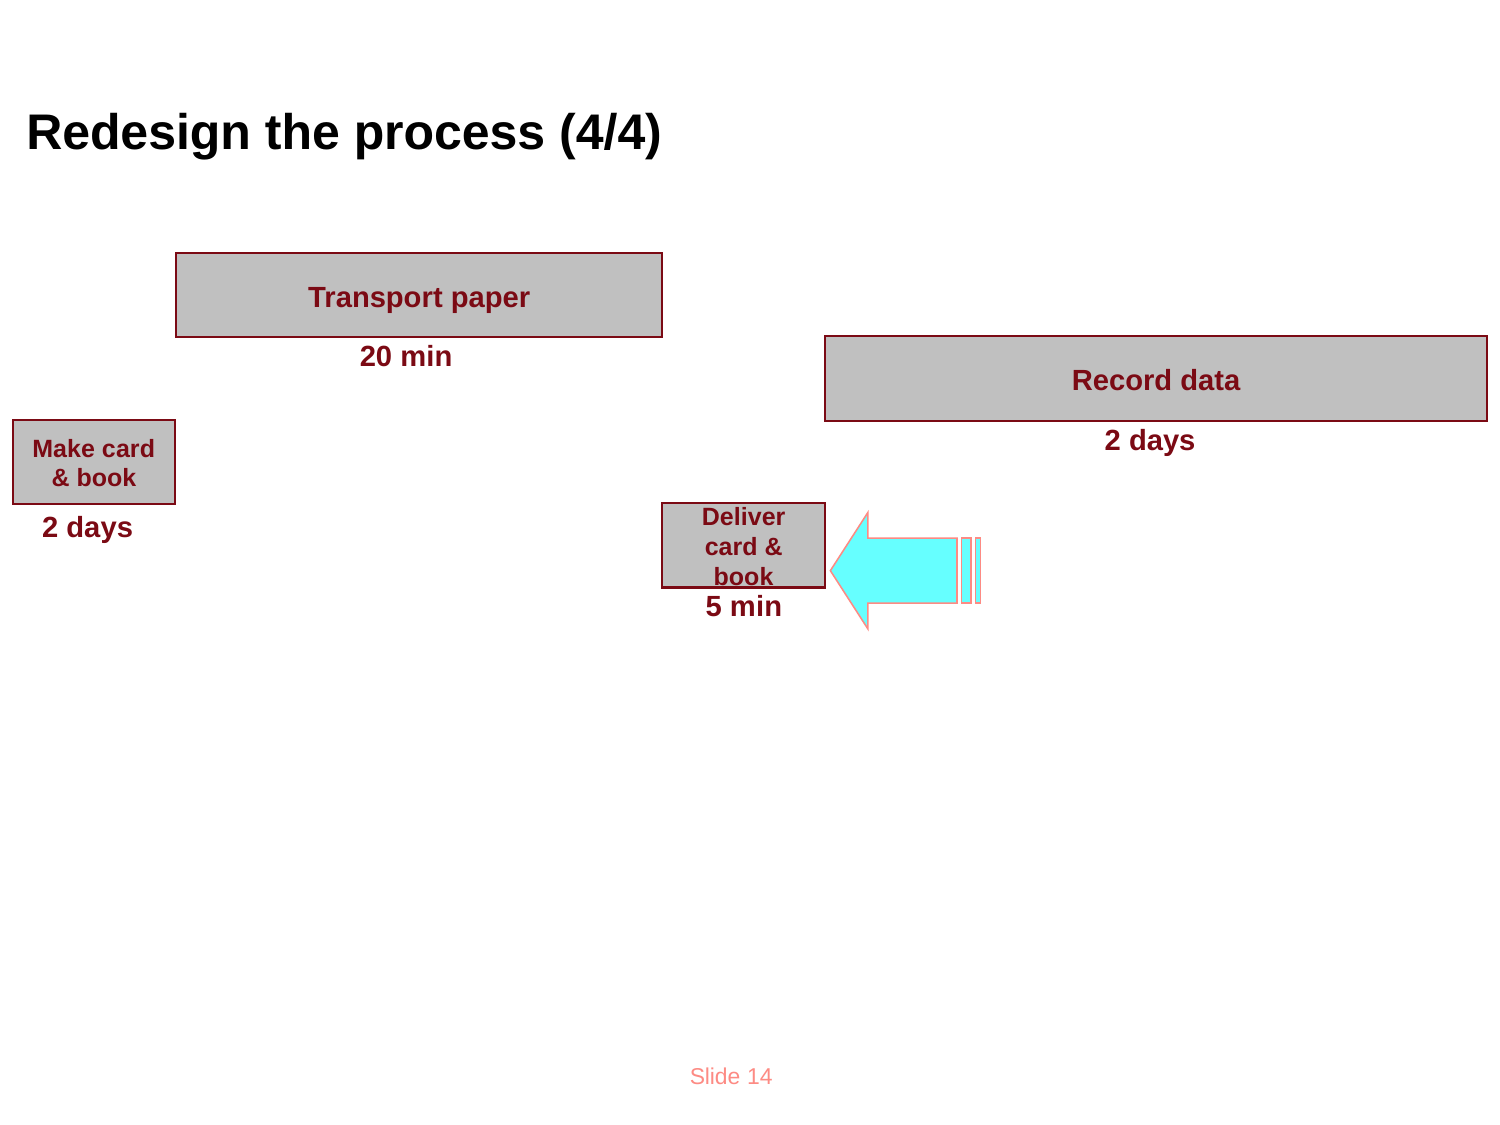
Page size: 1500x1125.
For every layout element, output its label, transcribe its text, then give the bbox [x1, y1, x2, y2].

text_box Deliver card & book [662, 503, 825, 587]
text_box 2 days [1056, 421, 1244, 457]
text_box Transport paper [176, 288, 663, 338]
text_box [961, 538, 972, 604]
text_box [830, 512, 957, 629]
text_box Record data [824, 336, 1488, 421]
text_box 20 min [312, 337, 500, 372]
text_box Make card & book [12, 419, 175, 505]
title Redesign the process (4/4) [26, 99, 1472, 288]
text_box [975, 538, 981, 604]
text_box 2 days [0, 508, 182, 543]
text_box 5 min [650, 587, 838, 622]
